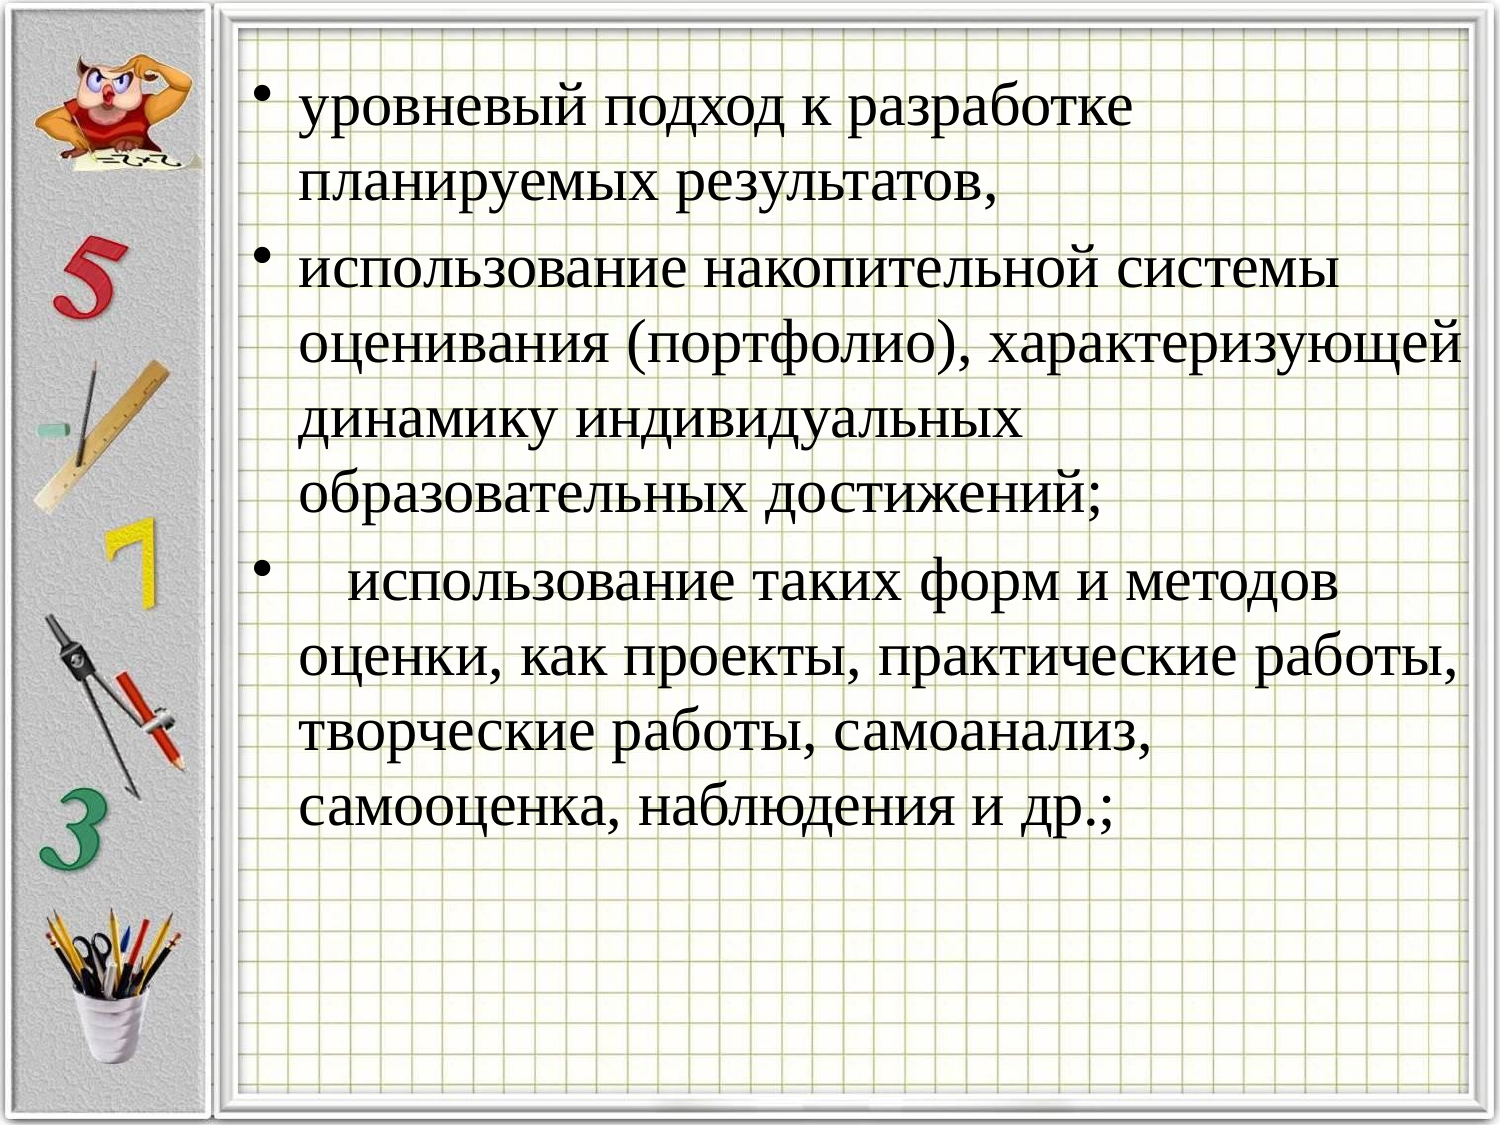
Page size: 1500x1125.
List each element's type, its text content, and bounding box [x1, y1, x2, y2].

picture [0, 0, 1500, 1125]
text_box уровневый подход к разработке планируемых результатов, использование накопительной системы оценивания (портфолио), характеризующей динамику индивидуальных образовательных достижений; использование таких форм и методов оценки, как проекты, практические работы, творческие работы, самоанализ, самооценка, наблюдения и др.; [249, 60, 1467, 838]
